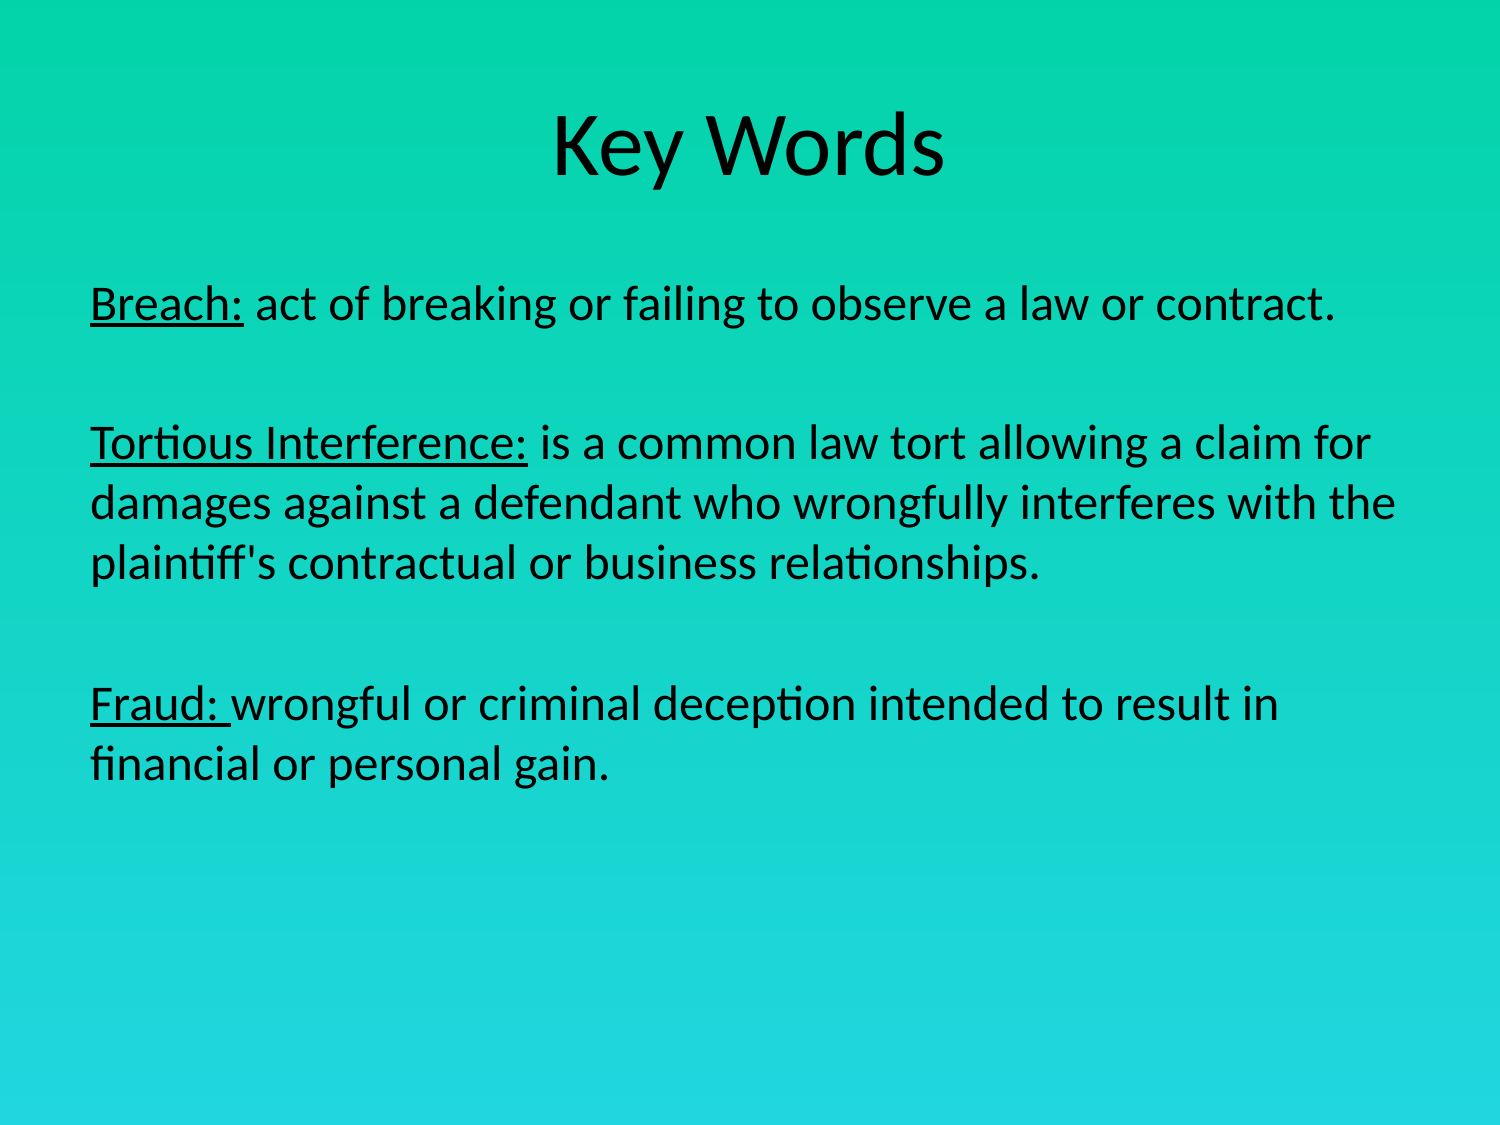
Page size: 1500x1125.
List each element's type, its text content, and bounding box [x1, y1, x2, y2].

title Key Words [75, 45, 1425, 233]
list Breach: act of breaking or failing to observe a law or contract. Tortious Interference: is a common law tort allowing a claim for damages against a defendant who wrongfully interferes with the plaintiff's contractual or business relationships. Fraud: wrongful or criminal deception intended to result in financial or personal gain. [75, 262, 1425, 1005]
